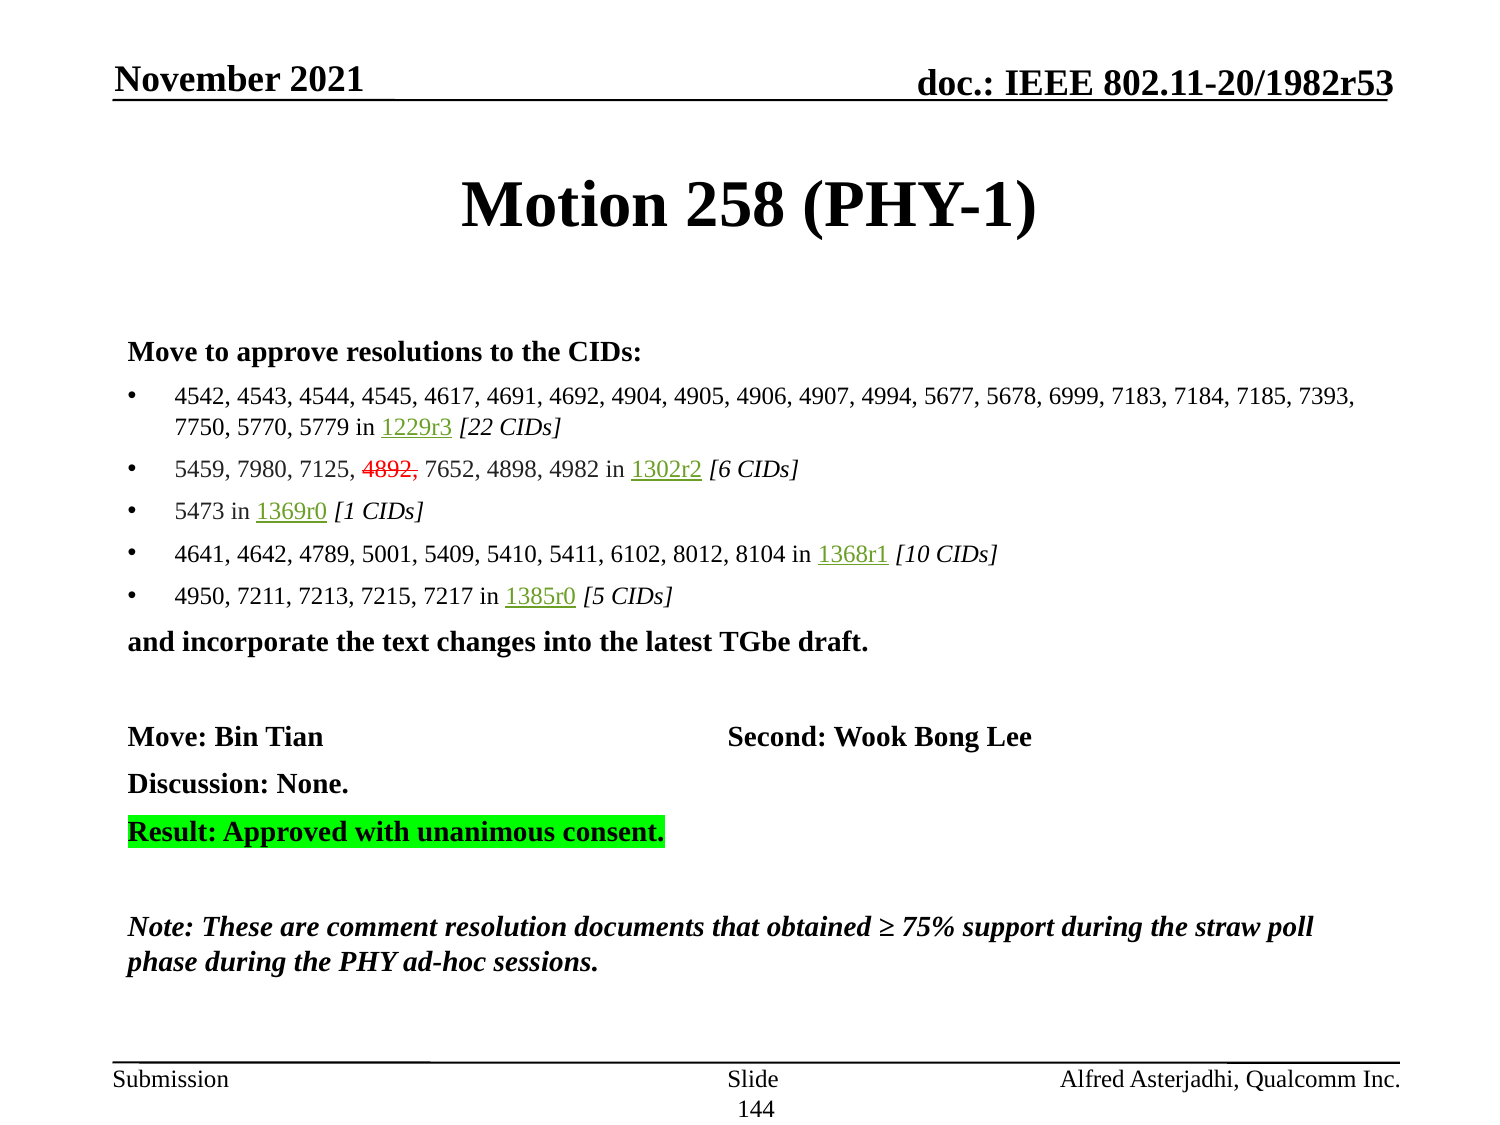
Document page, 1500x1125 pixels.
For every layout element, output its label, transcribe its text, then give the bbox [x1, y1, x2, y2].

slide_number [114, 54, 423, 100]
title Motion 258 (PHY-1) [112, 112, 1388, 288]
slide_number Slide 144 [712, 1061, 800, 1123]
list Move to approve resolutions to the CIDs: 4542, 4543, 4544, 4545, 4617, 4691, 4692, 4904, 4905, 4906, 4907, 4994, 5677, 5678, 6999, 7183, 7184, 7185, 7393, 7750, 5770, 5779 in 1229r3 [22 CIDs] 5459, 7980, 7125, 4892, 7652, 4898, 4982 in 1302r2 [6 CIDs] 5473 in 1369r0 [1 CIDs] 4641, 4642, 4789, 5001, 5409, 5410, 5411, 6102, 8012, 8104 in 1368r1 [10 CIDs] 4950, 7211, 7213, 7215, 7217 in 1385r0 [5 CIDs] and incorporate the text changes into the latest TGbe draft. Move: Bin Tian Second: Wook Bong Lee Discussion: None. Result: Approved with unanimous consent. Note: These are comment resolution documents that obtained ≥ 75% support during the straw poll phase during the PHY ad-hoc sessions. [112, 324, 1388, 1063]
footer Alfred Asterjadhi, Qualcomm Inc. [878, 1061, 1402, 1093]
